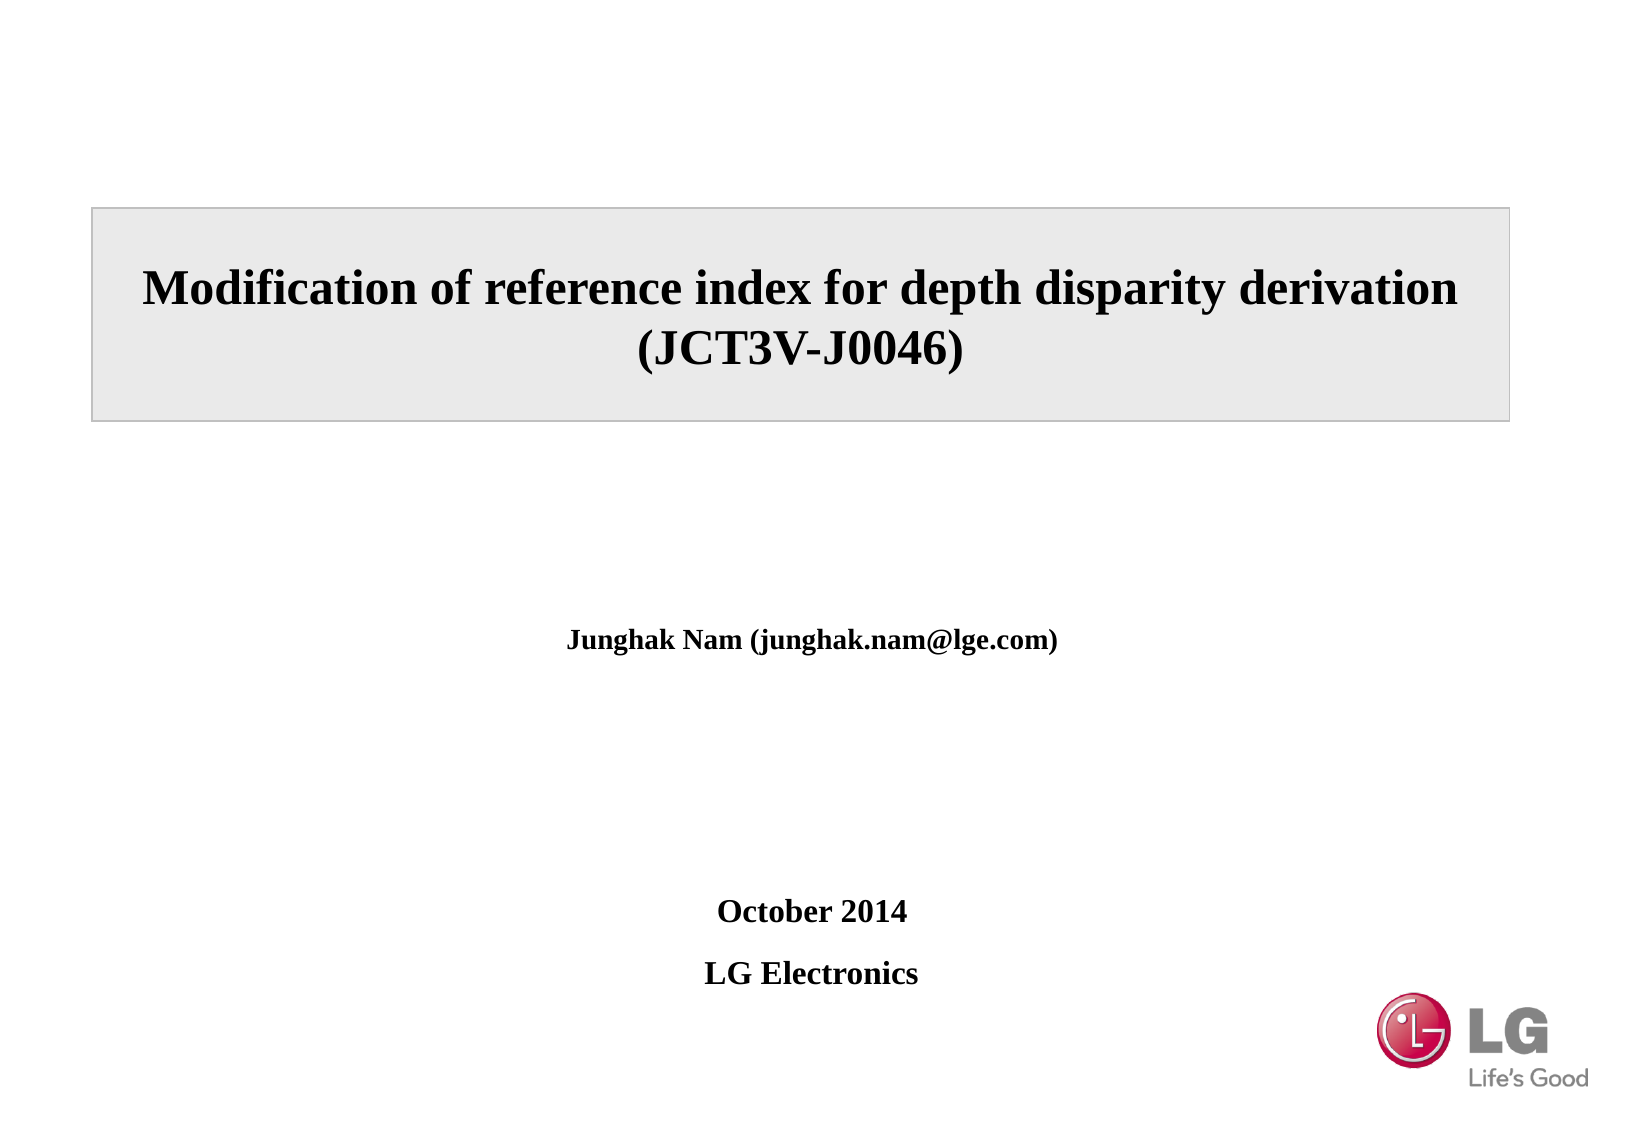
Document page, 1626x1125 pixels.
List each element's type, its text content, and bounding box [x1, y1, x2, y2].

text_box Modification of reference index for depth disparity derivation (JCT3V-J0046) [91, 208, 1510, 421]
text_box October 2014 [664, 882, 961, 937]
text_box Junghak Nam (junghak.nam@lge.com) [0, 609, 1625, 663]
picture [1375, 985, 1588, 1093]
text_box LG Electronics [651, 944, 972, 999]
